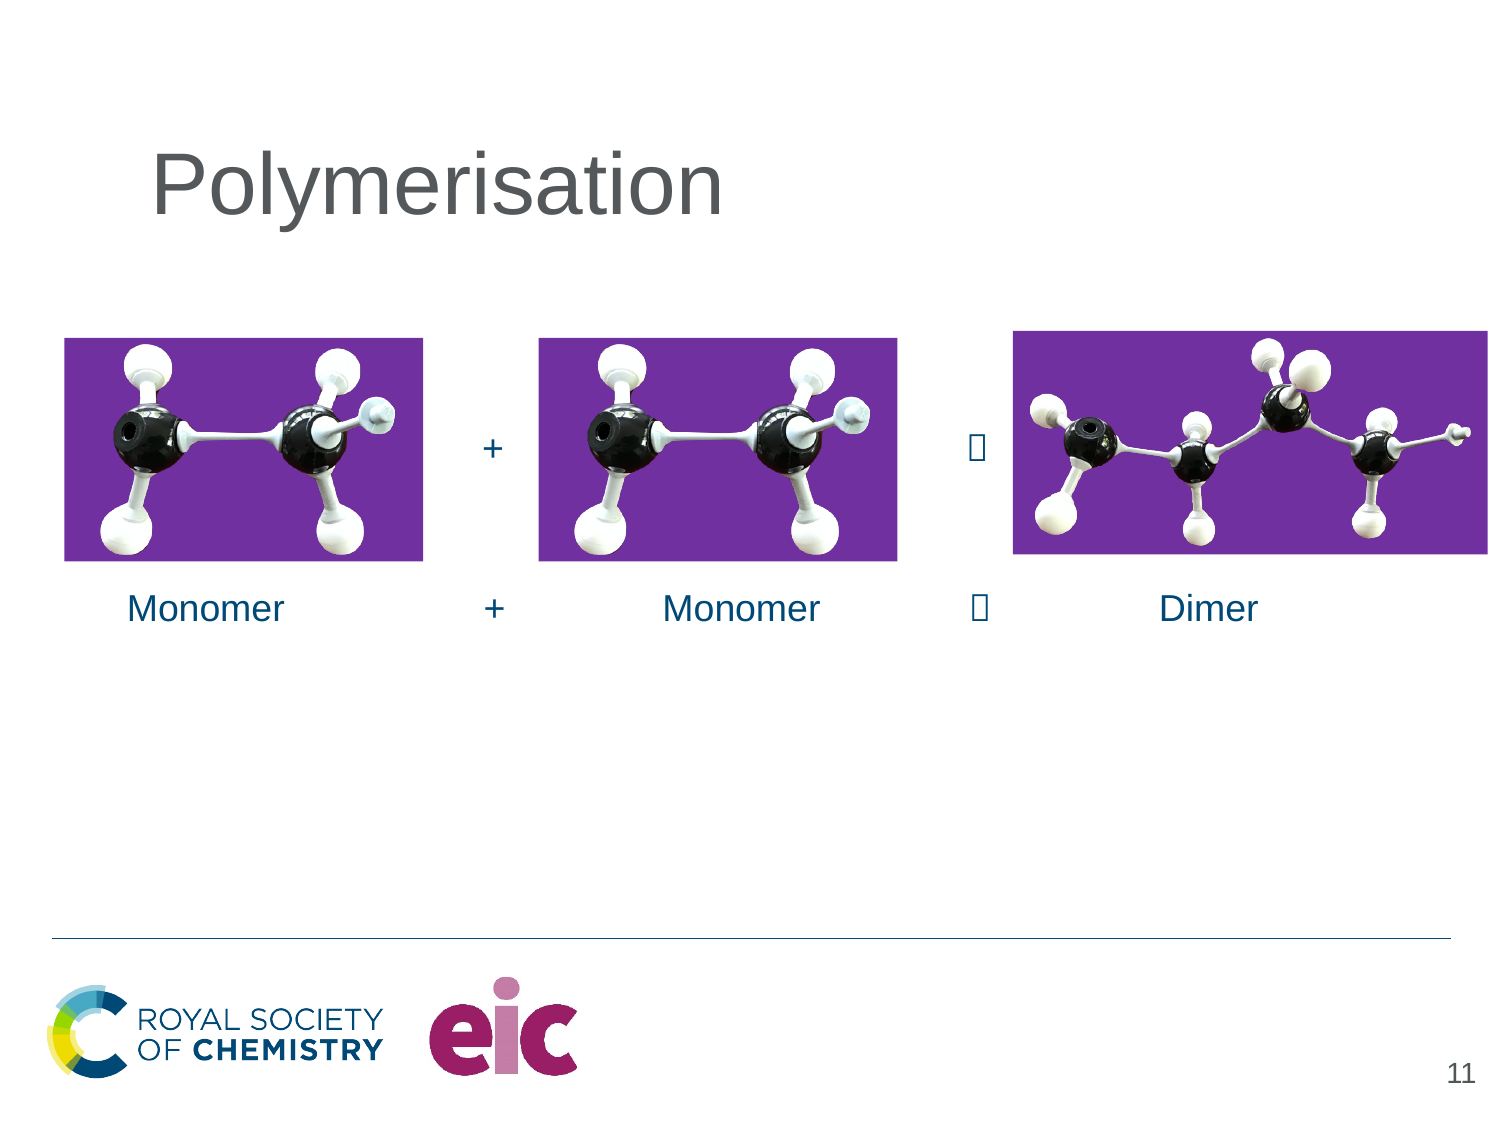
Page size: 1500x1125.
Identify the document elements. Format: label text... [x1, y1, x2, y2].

text_box +  [467, 416, 538, 477]
picture [1030, 337, 1471, 546]
text_box Monomer + Monomer  Dimer [112, 576, 1424, 637]
list 11 [1423, 1046, 1500, 1125]
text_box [64, 337, 424, 562]
picture [0, 938, 583, 1125]
text_box [1012, 330, 1489, 556]
text_box +  [898, 416, 1012, 477]
list Polymerisation [135, 119, 1282, 297]
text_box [538, 337, 898, 562]
